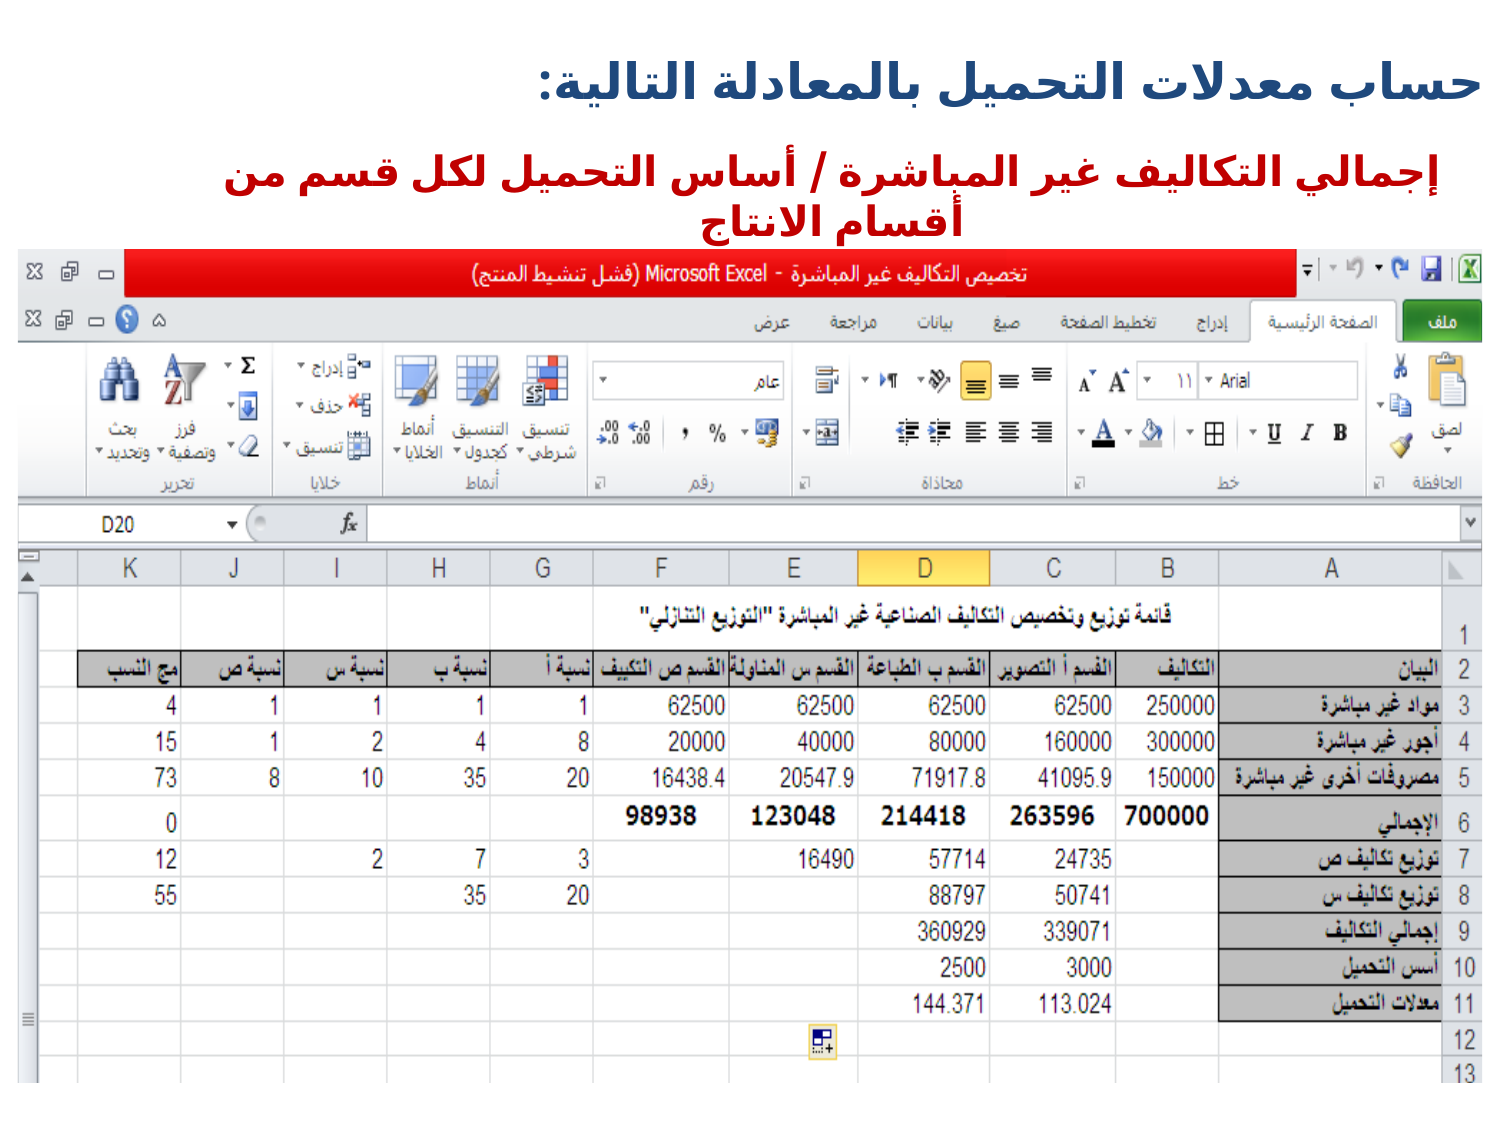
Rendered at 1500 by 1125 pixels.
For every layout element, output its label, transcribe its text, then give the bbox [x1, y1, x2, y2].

picture [17, 249, 1483, 1083]
text_box حساب معدلات التحميل بالمعادلة التالية: [0, 42, 1500, 178]
text_box إجمالي التكاليف غير المباشرة / أساس التحميل لكل قسم من أقسام الانتاج [206, 137, 1459, 247]
